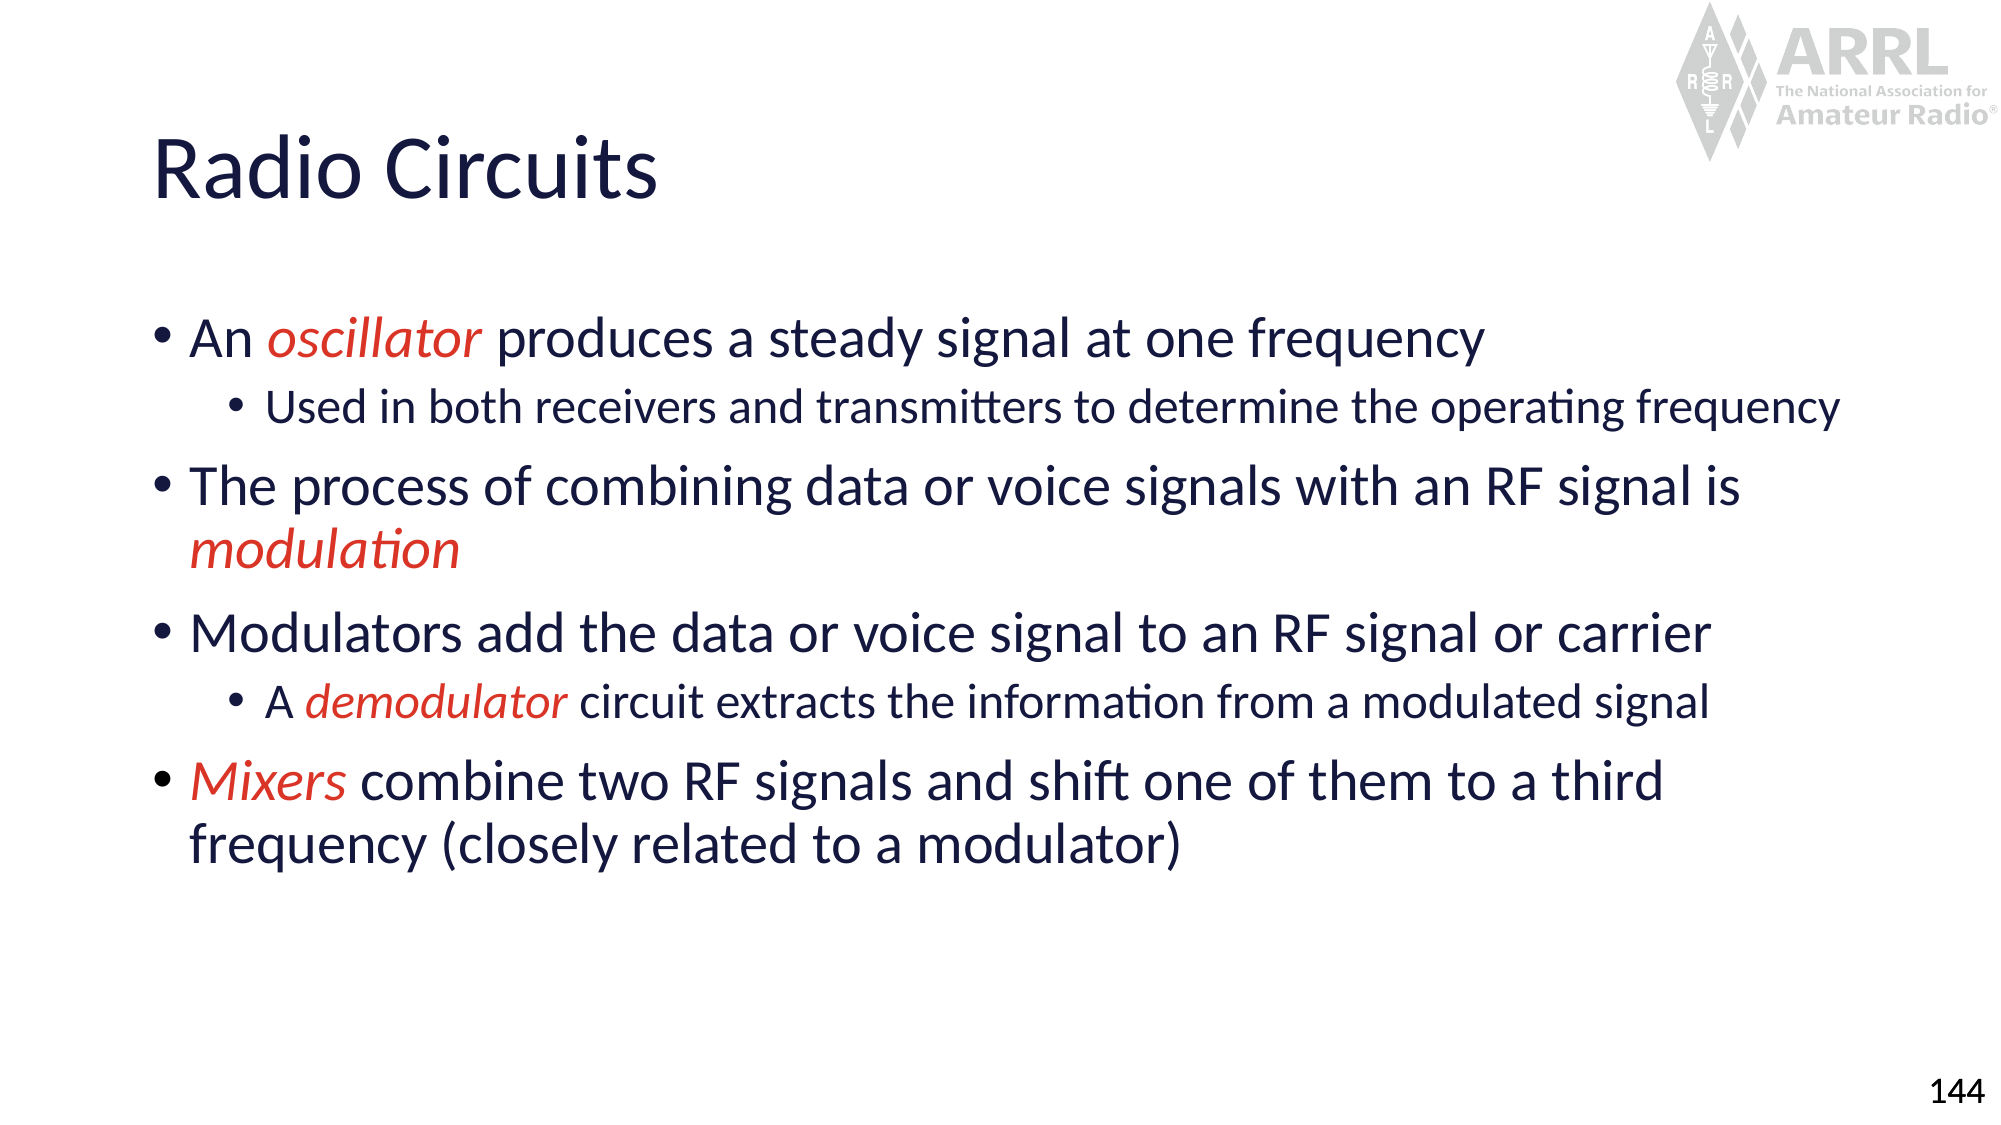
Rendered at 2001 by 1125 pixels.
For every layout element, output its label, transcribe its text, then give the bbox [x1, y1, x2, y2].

list An oscillator produces a steady signal at one frequency Used in both receivers and transmitters to determine the operating frequency The process of combining data or voice signals with an RF signal is modulation Modulators add the data or voice signal to an RF signal or carrier A demodulator circuit extracts the information from a modulated signal Mixers combine two RF signals and shift one of them to a third frequency (closely related to a modulator) [137, 299, 1863, 1014]
title Radio Circuits [137, 59, 1863, 278]
picture [1674, 0, 2000, 164]
